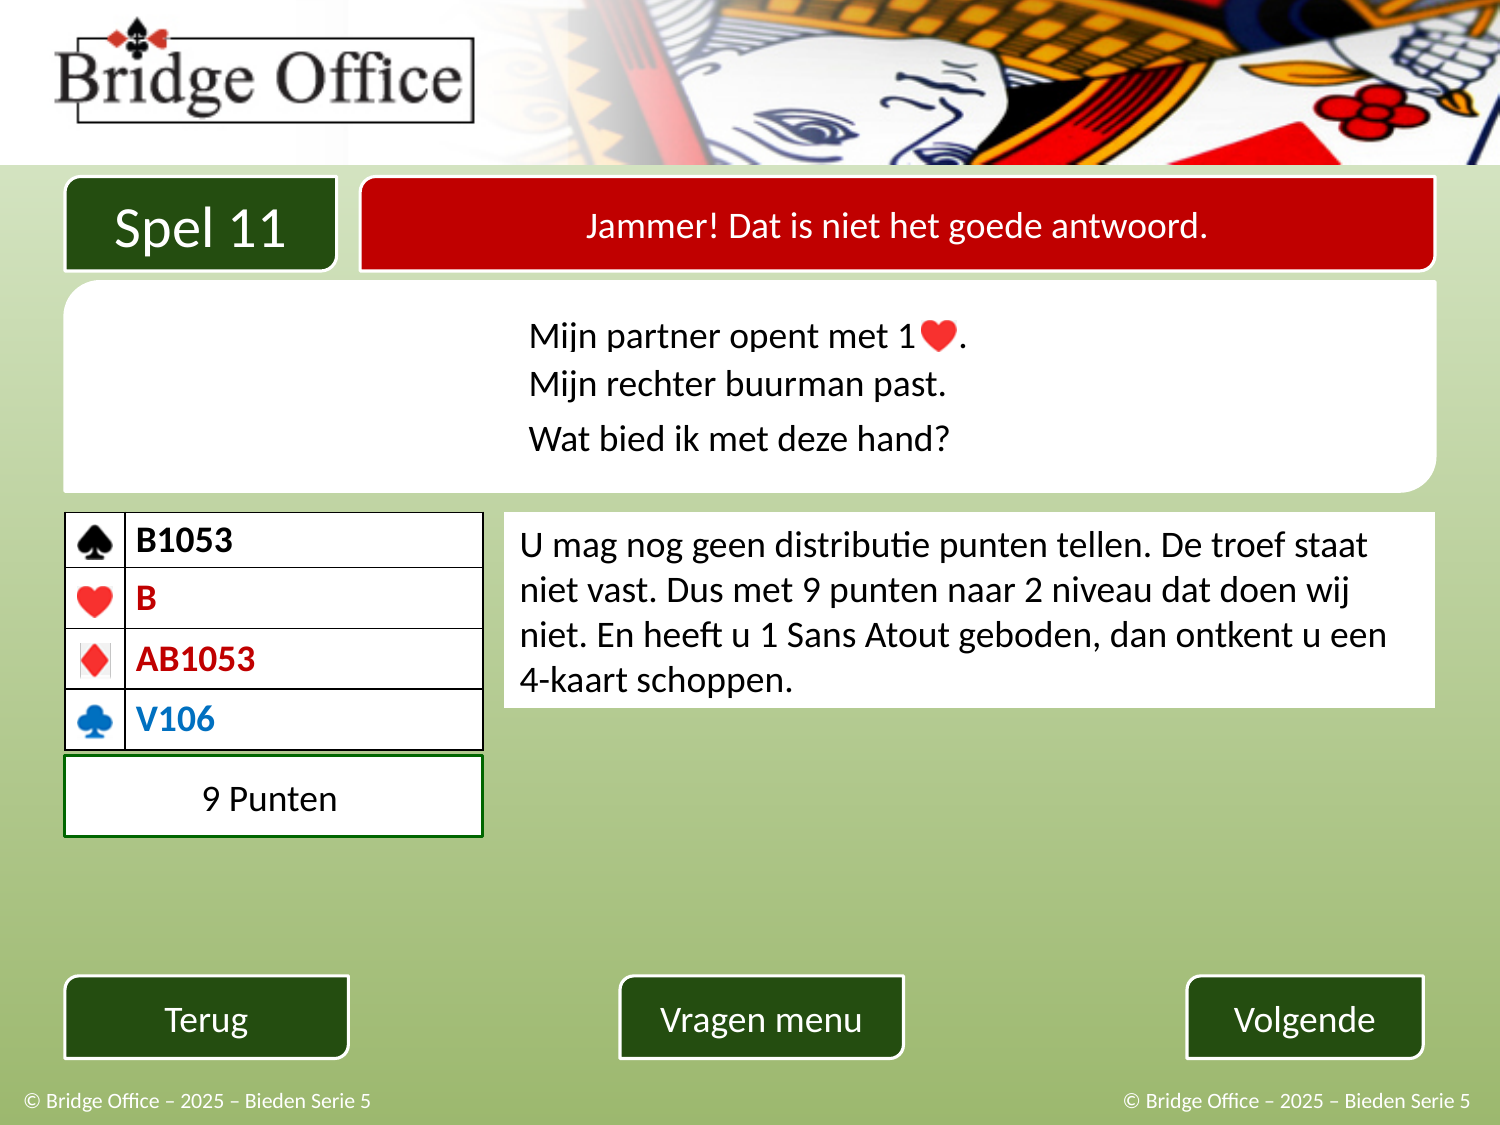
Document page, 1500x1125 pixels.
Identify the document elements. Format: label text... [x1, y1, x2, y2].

text_box Volgende [1185, 974, 1425, 1061]
picture [77, 524, 114, 561]
text_box Terug [63, 974, 350, 1061]
picture [77, 585, 114, 618]
text_box Spel 11 [63, 179, 339, 273]
table_cell AB1053 [126, 629, 482, 688]
picture [77, 643, 114, 679]
picture [77, 703, 114, 740]
text_box 9 Punten [63, 754, 484, 838]
text_box Jammer! Dat is niet het goede antwoord. [358, 179, 1437, 273]
table_cell V106 [126, 690, 482, 749]
text_box Wat bied ik met deze hand? [513, 406, 987, 467]
text_box U mag nog geen distributie punten tellen. De troef staat niet vast. Dus met 9 punten naar 2 niveau dat doen wij niet. En heeft u 1 Sans Atout geboden, dan ontkent u een 4-kaart schoppen. [504, 512, 1435, 708]
picture [0, 0, 1500, 166]
text_box © Bridge Office – 2025 – Bieden Serie 5 [1107, 1079, 1500, 1121]
picture [920, 320, 957, 353]
table_cell B [126, 568, 482, 628]
text_box Mijn rechter buurman past. [513, 352, 987, 406]
table_header B1053 [126, 513, 482, 567]
text_box Mijn partner opent met 1 . [513, 303, 1022, 364]
text_box Vragen menu [618, 974, 906, 1061]
table_cell [66, 568, 124, 628]
text_box [63, 280, 1437, 493]
table_header [66, 513, 124, 567]
table_cell [66, 629, 124, 688]
table_cell [66, 690, 124, 749]
text_box © Bridge Office – 2025 – Bieden Serie 5 [8, 1079, 393, 1121]
